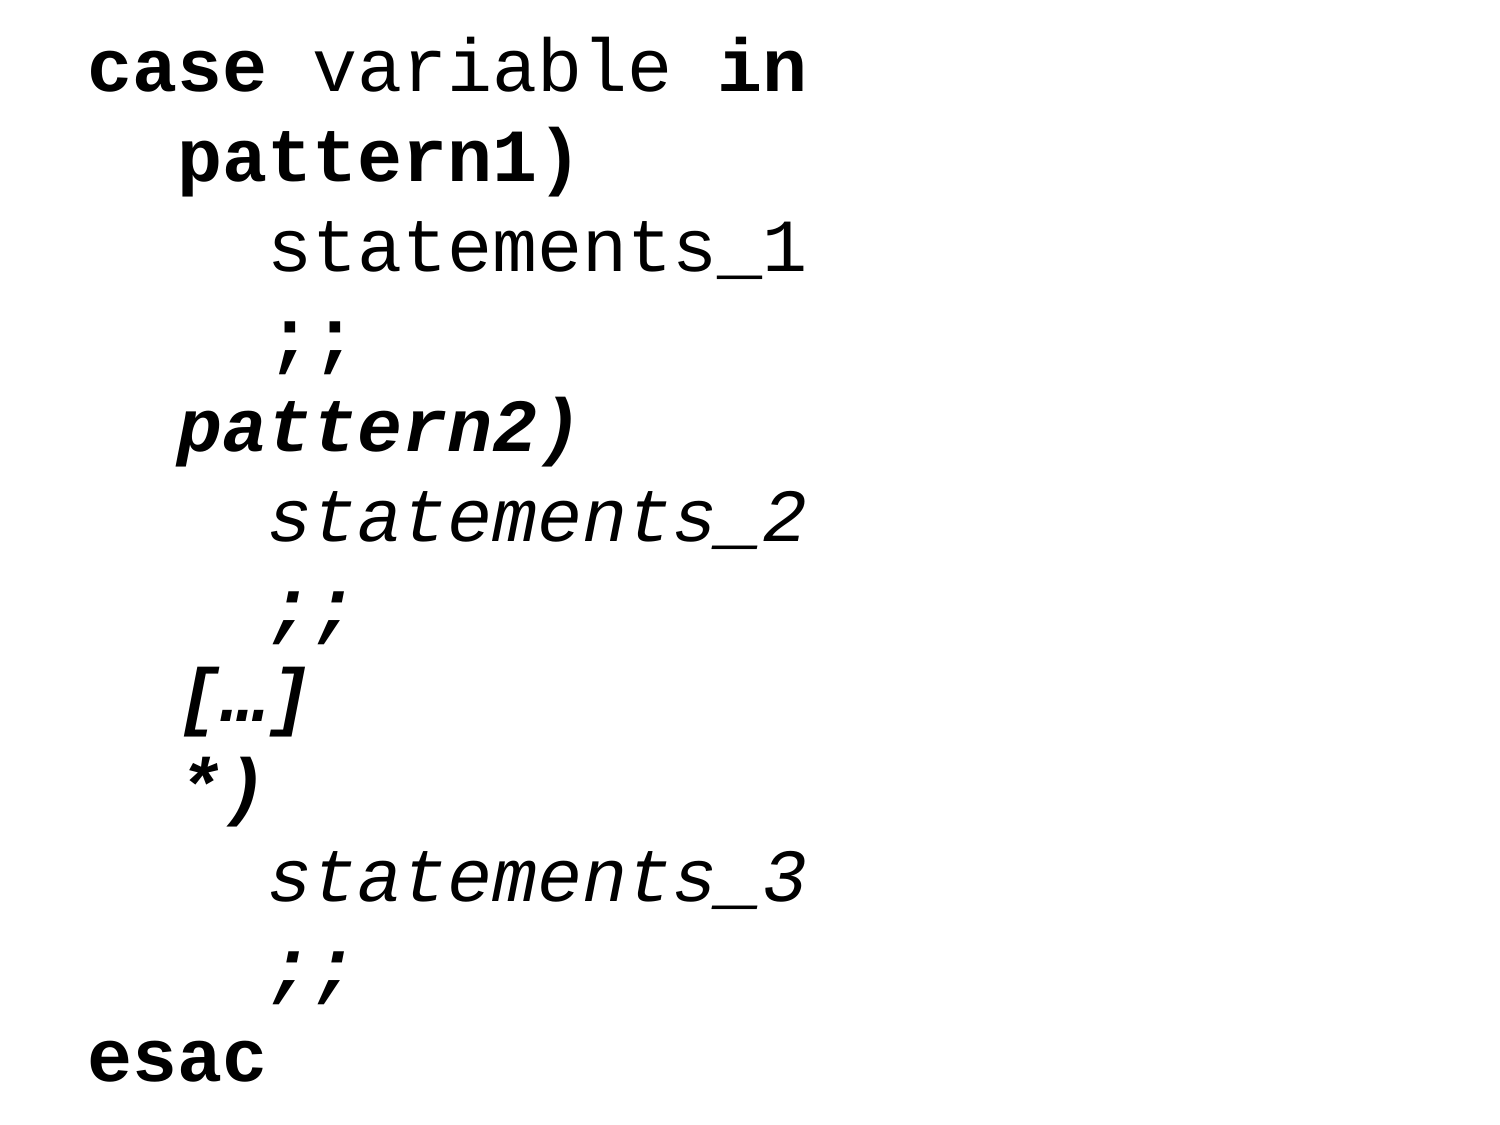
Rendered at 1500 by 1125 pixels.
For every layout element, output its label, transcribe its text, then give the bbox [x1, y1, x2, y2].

text_box case variable in pattern1) statements_1 ;; pattern2) statements_2 ;; […] *) statements_3 ;; esac [73, 9, 1438, 1105]
